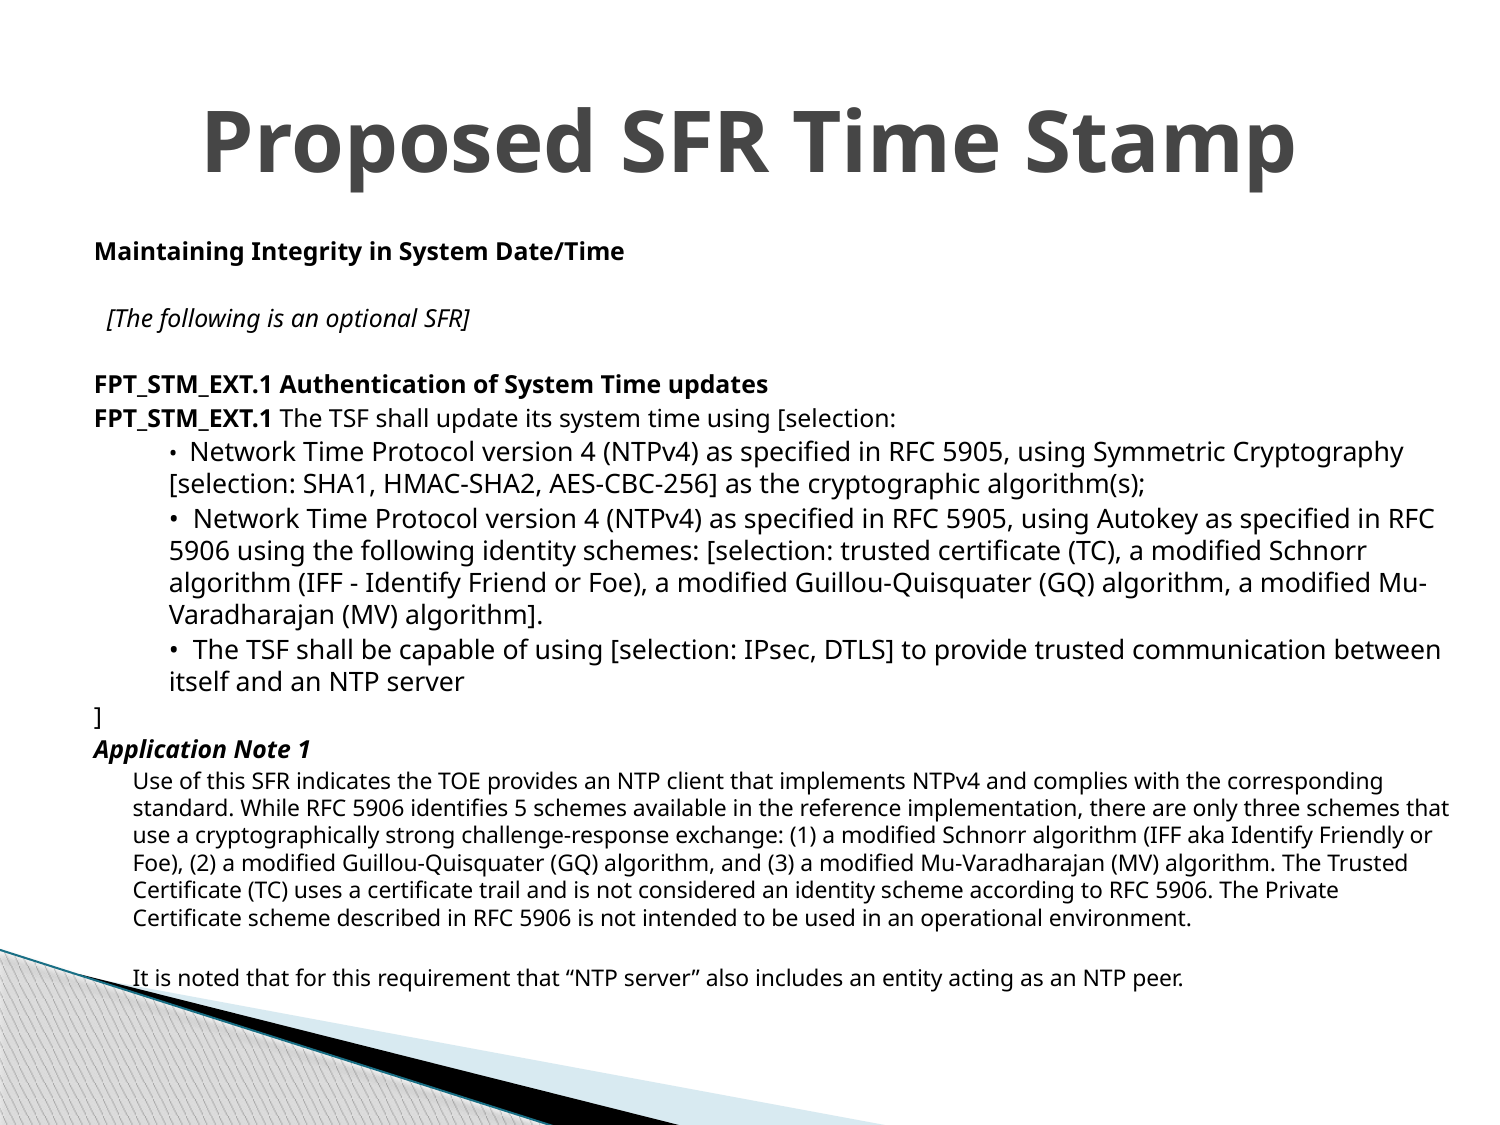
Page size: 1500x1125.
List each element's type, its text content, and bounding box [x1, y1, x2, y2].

list Maintaining Integrity in System Date/Time [The following is an optional SFR] FPT_STM_EXT.1 Authentication of System Time updates FPT_STM_EXT.1 The TSF shall update its system time using [selection: • Network Time Protocol version 4 (NTPv4) as specified in RFC 5905, using Symmetric Cryptography [selection: SHA1, HMAC-SHA2, AES-CBC-256] as the cryptographic algorithm(s); • Network Time Protocol version 4 (NTPv4) as specified in RFC 5905, using Autokey as specified in RFC 5906 using the following identity schemes: [selection: trusted certificate (TC), a modified Schnorr algorithm (IFF - Identify Friend or Foe), a modified Guillou-Quisquater (GQ) algorithm, a modified Mu-Varadharajan (MV) algorithm]. • The TSF shall be capable of using [selection: IPsec, DTLS] to provide trusted communication between itself and an NTP server ] Application Note 1 Use of this SFR indicates the TOE provides an NTP client that implements NTPv4 and complies with the corresponding standard. While RFC 5906 identifies 5 schemes available in the reference implementation, there are only three schemes that use a cryptographically strong challenge-response exchange: (1) a modified Schnorr algorithm (IFF aka Identify Friendly or Foe), (2) a modified Guillou-Quisquater (GQ) algorithm, and (3) a modified Mu-Varadharajan (MV) algorithm. The Trusted Certificate (TC) uses a certificate trail and is not considered an identity scheme according to RFC 5906. The Private Certificate scheme described in RFC 5906 is not intended to be used in an operational environment. It is noted that for this requirement that “NTP server” also includes an entity acting as an NTP peer. [62, 228, 1466, 1000]
title Proposed SFR Time Stamp [75, 45, 1425, 233]
